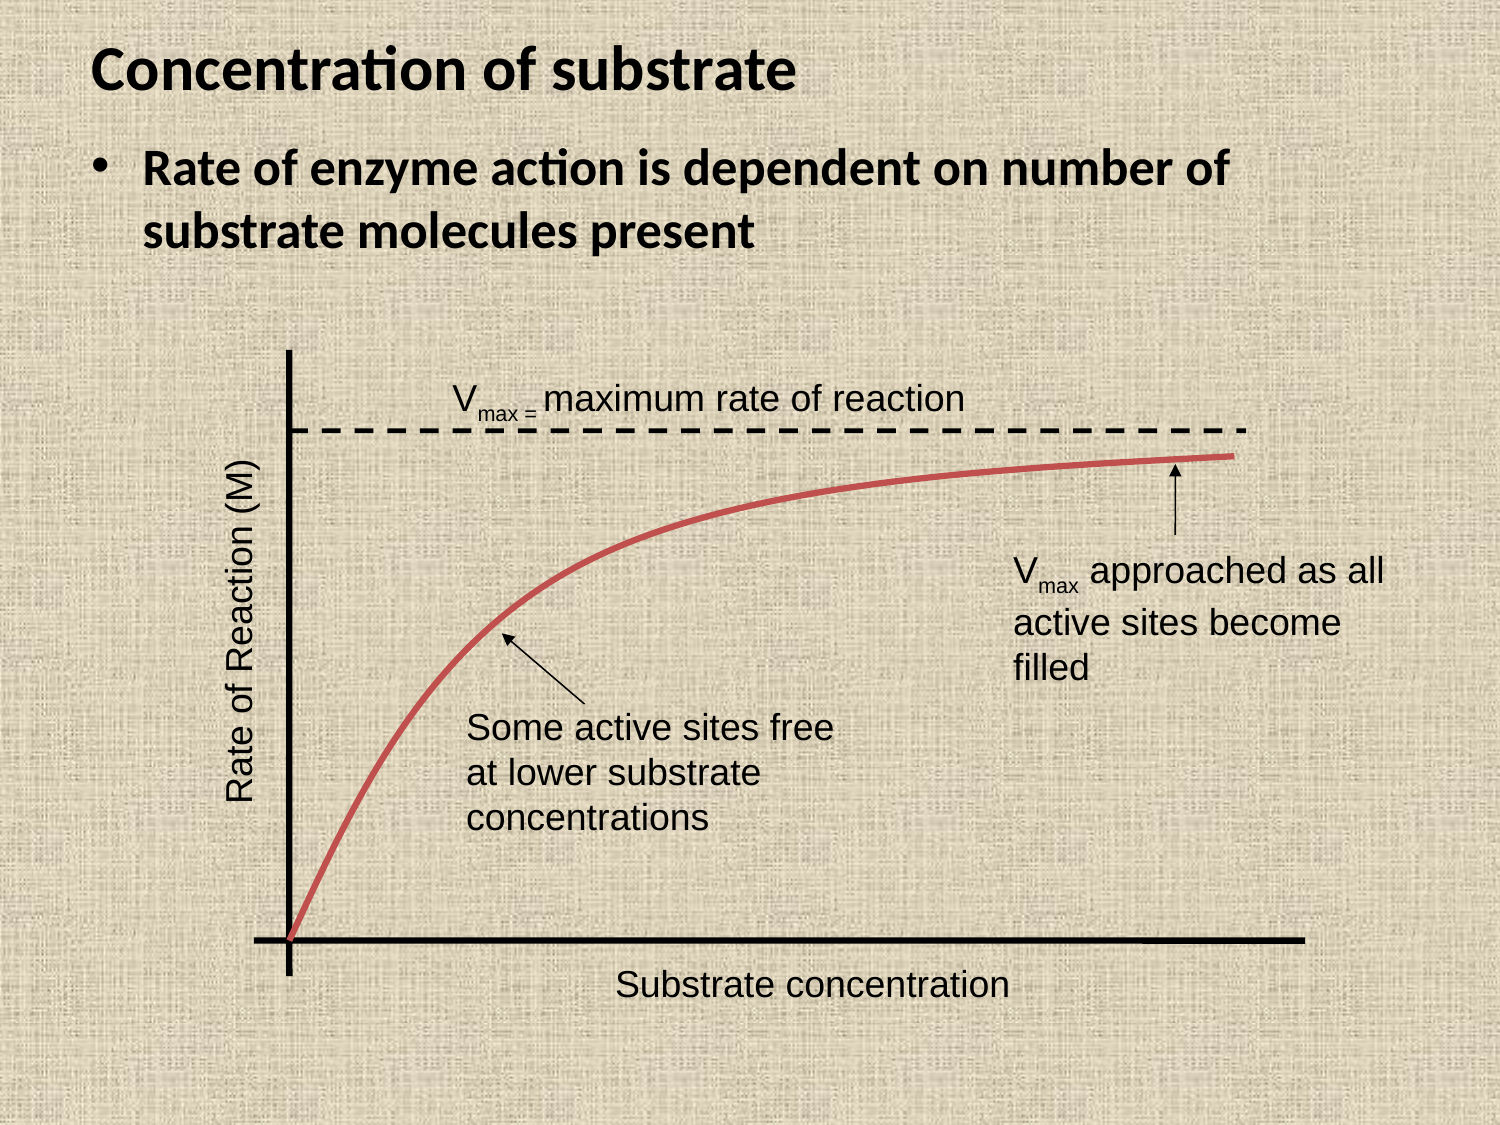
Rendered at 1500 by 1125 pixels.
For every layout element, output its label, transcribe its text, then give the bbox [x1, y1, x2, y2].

picture [0, 0, 1500, 1125]
text_box Rate of Reaction (M) [207, 443, 248, 820]
title Concentration of substrate [76, 19, 1427, 112]
list Rate of enzyme action is dependent on number of substrate molecules present [76, 125, 1427, 268]
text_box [253, 349, 1439, 1014]
